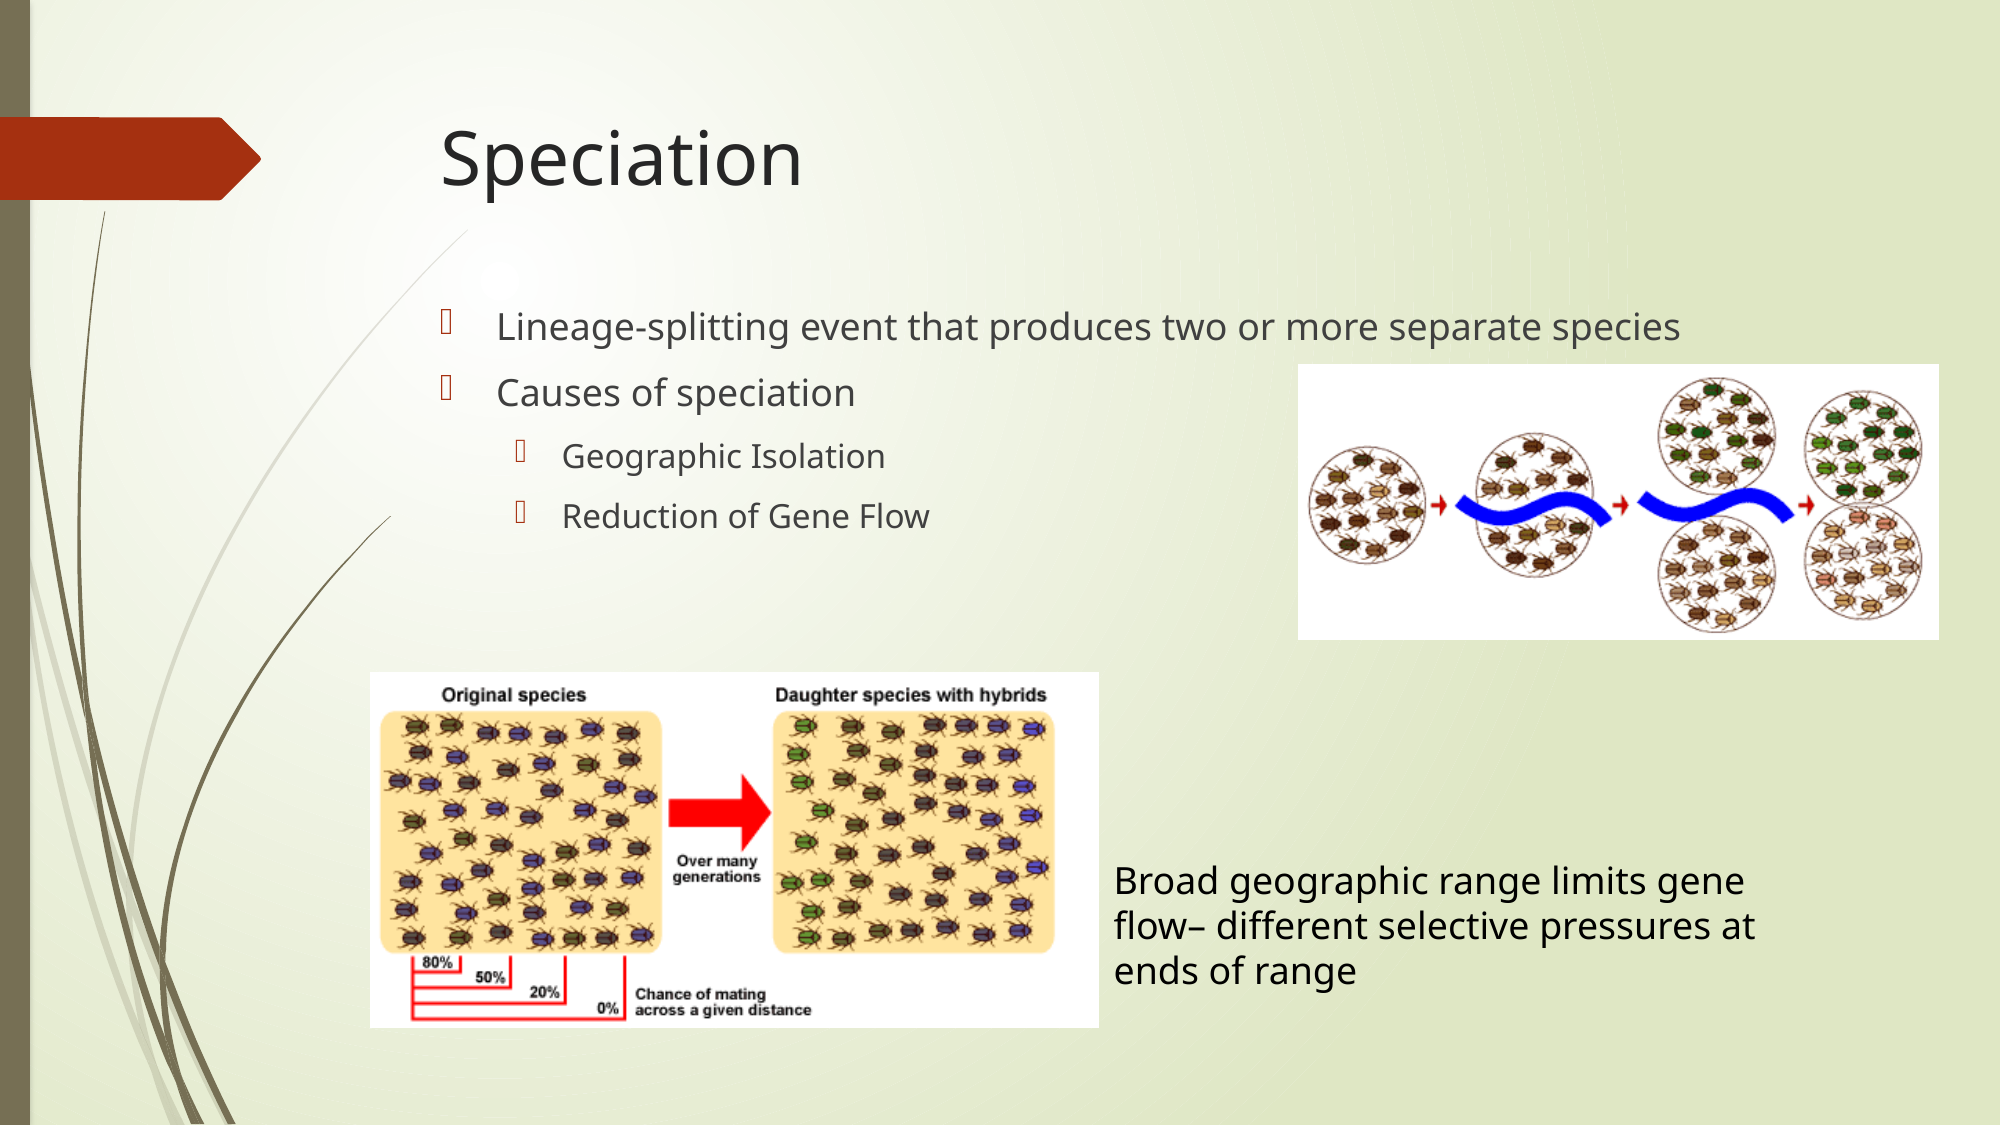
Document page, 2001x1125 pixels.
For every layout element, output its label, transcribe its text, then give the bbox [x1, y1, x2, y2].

title Speciation [425, 102, 1888, 295]
text_box Broad geographic range limits gene flow– different selective pressures at ends of range [1103, 849, 1815, 1000]
picture [370, 672, 1100, 1028]
picture [1298, 364, 1939, 641]
list Lineage-splitting event that produces two or more separate species Causes of speciation Geographic Isolation Reduction of Gene Flow [424, 295, 1888, 970]
